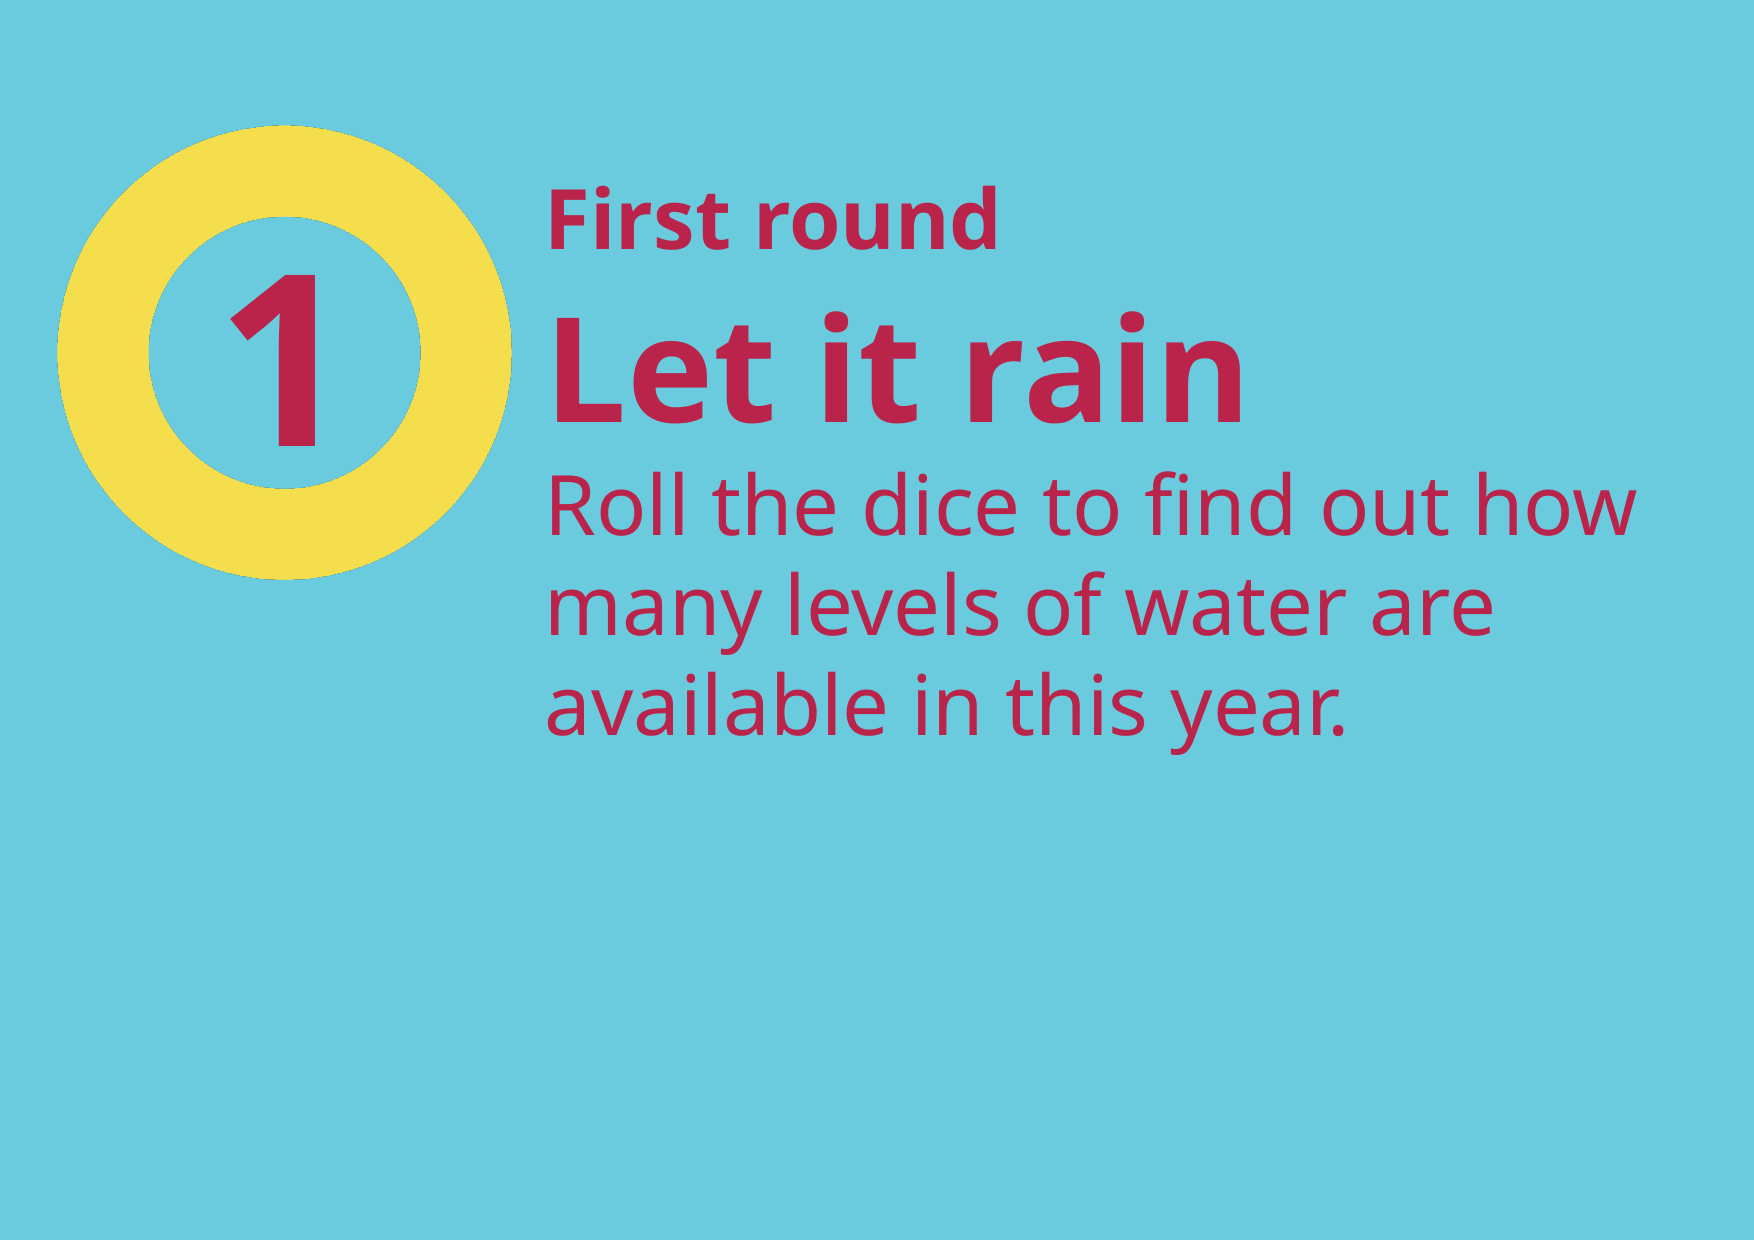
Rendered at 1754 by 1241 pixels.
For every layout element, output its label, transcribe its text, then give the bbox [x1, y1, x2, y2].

picture [57, 125, 512, 580]
text_box First round Let it rain Roll the dice to find out how many levels of water are available in this year. [530, 104, 1715, 870]
